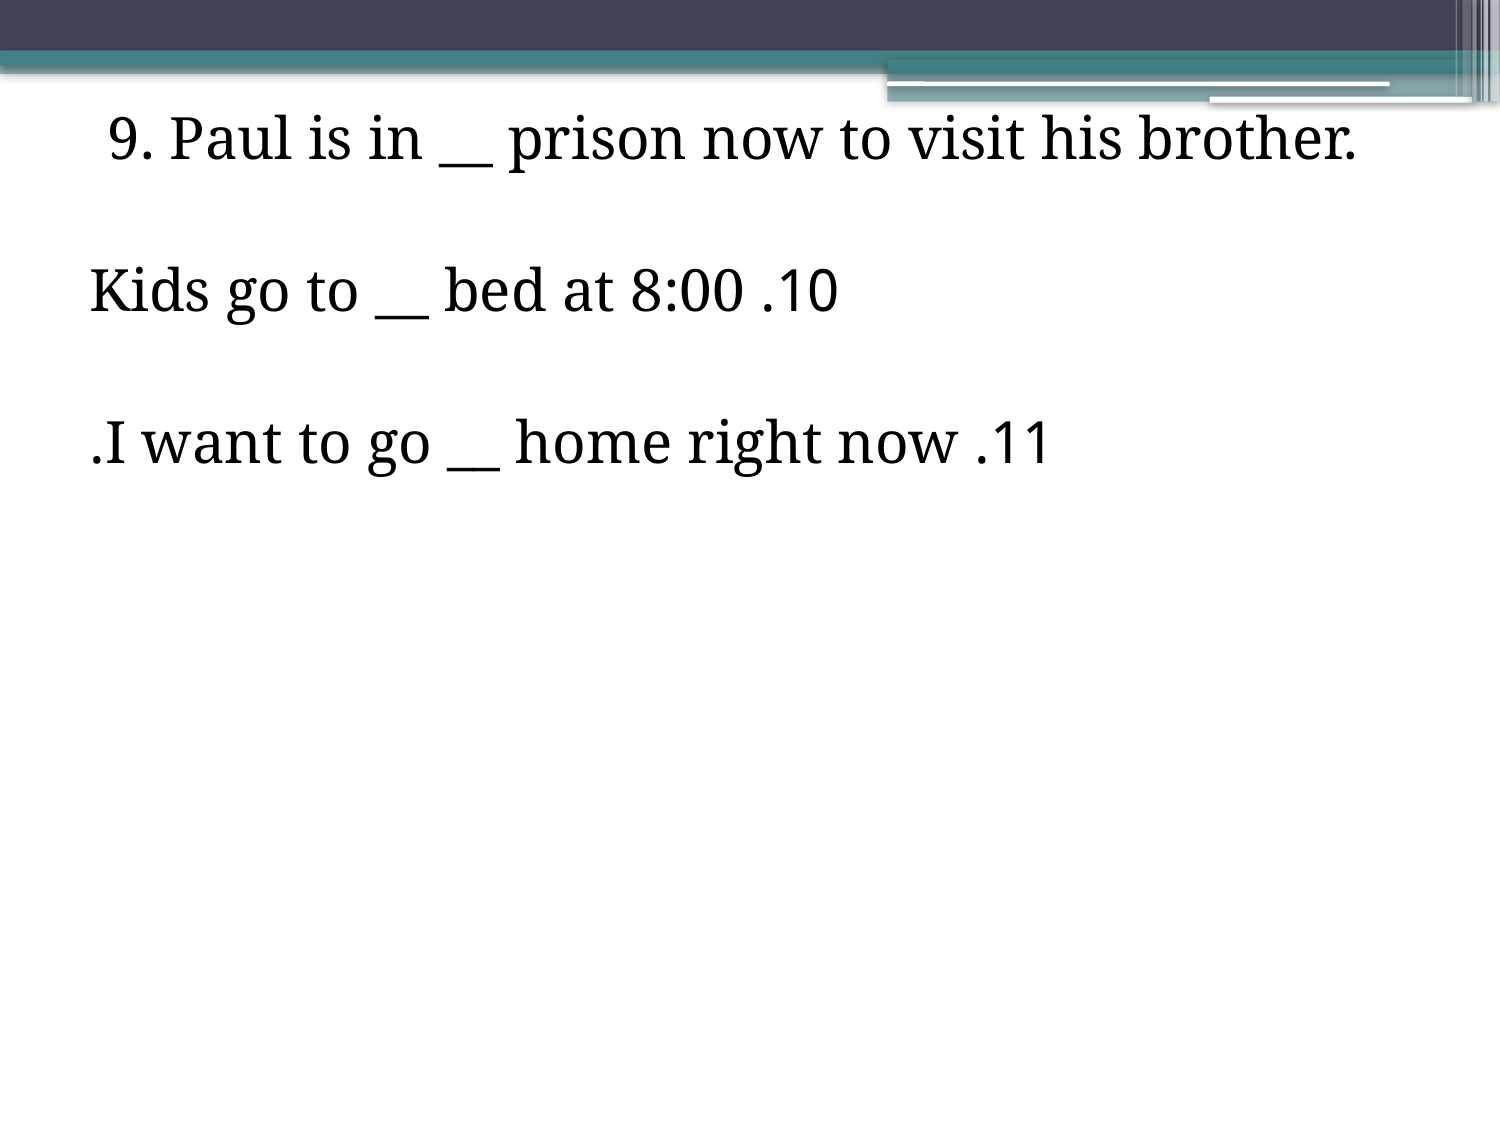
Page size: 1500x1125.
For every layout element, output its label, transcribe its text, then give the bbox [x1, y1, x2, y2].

list 9. Paul is in __ prison now to visit his brother. 10. Kids go to __ bed at 8:00 11. I want to go __ home right now. [75, 93, 1425, 1005]
